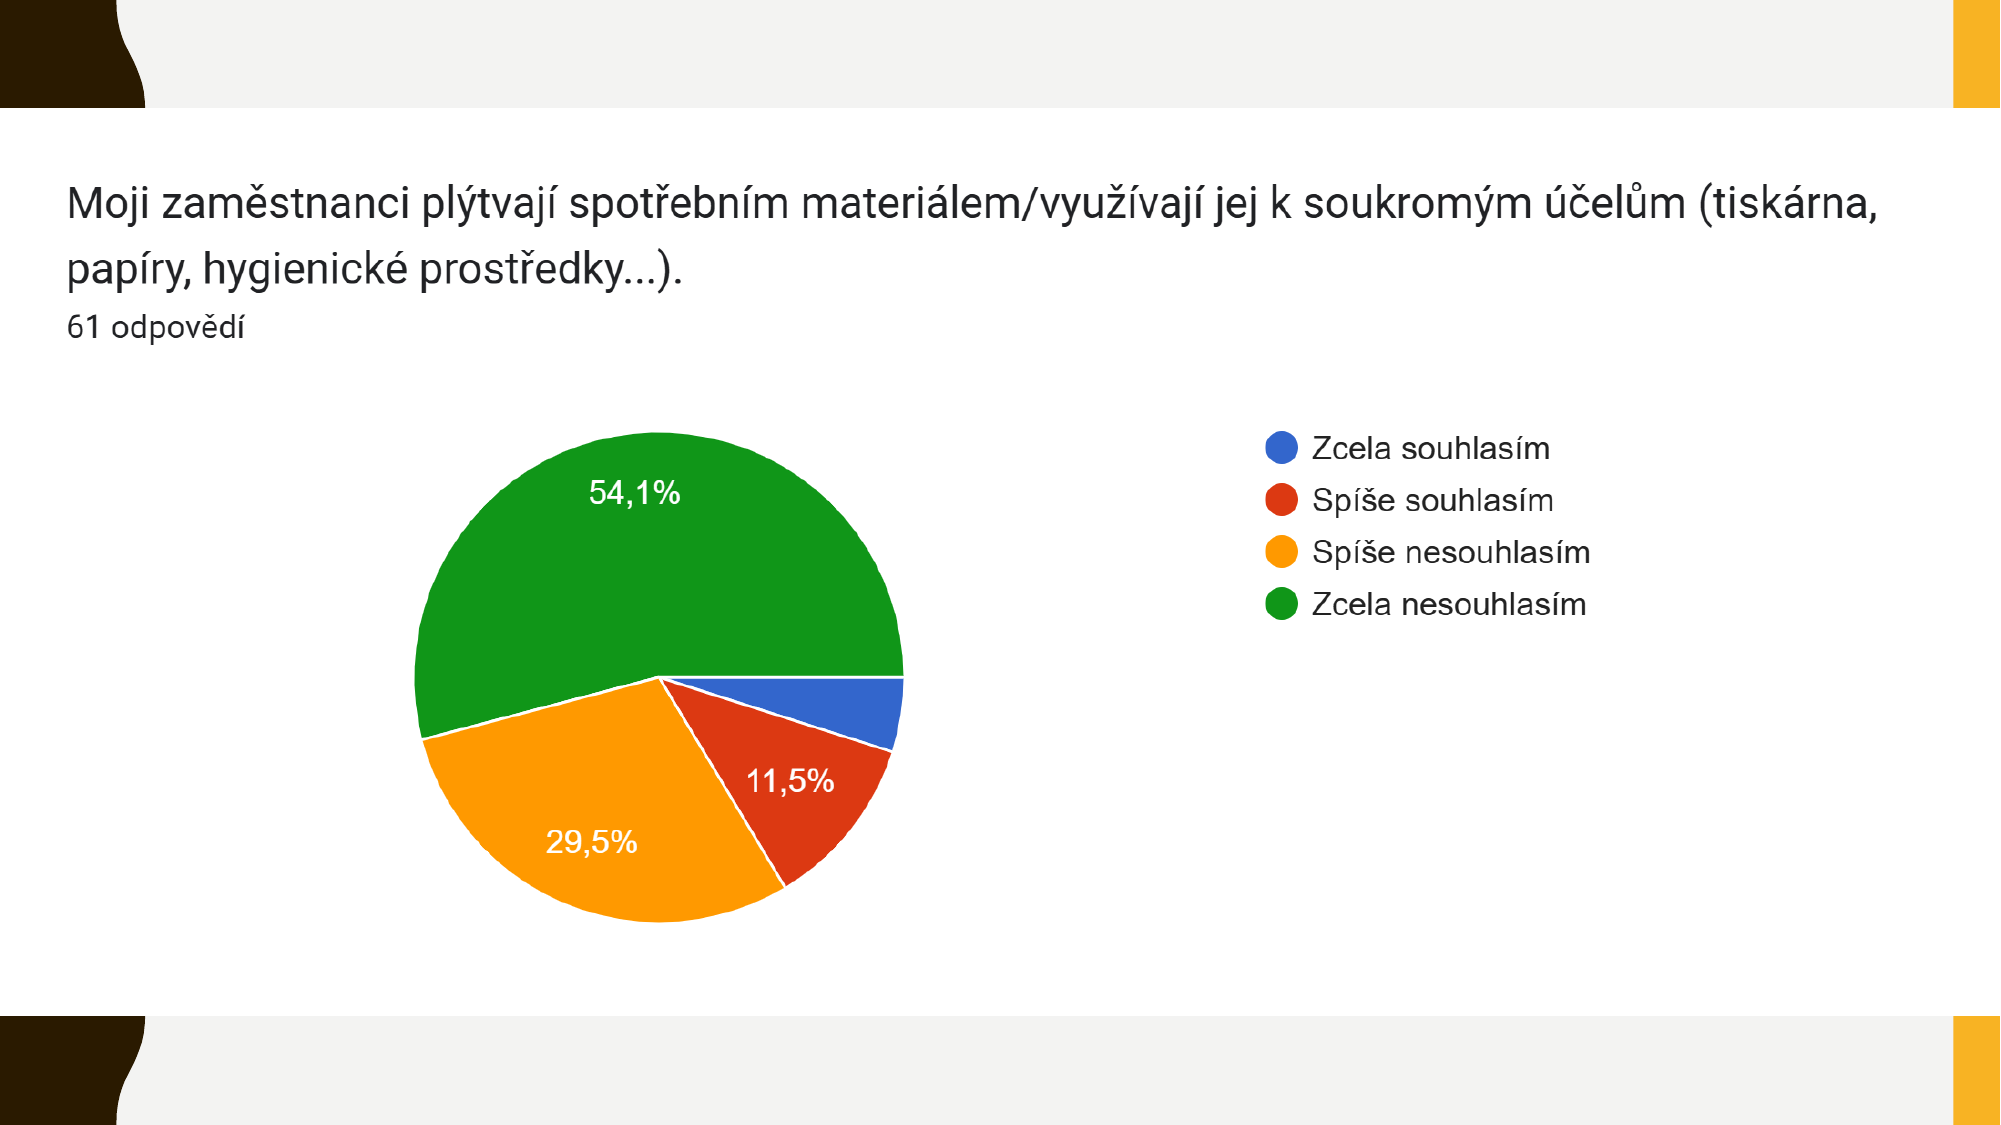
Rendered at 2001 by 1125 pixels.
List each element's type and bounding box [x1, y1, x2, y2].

picture [0, 108, 2000, 1016]
